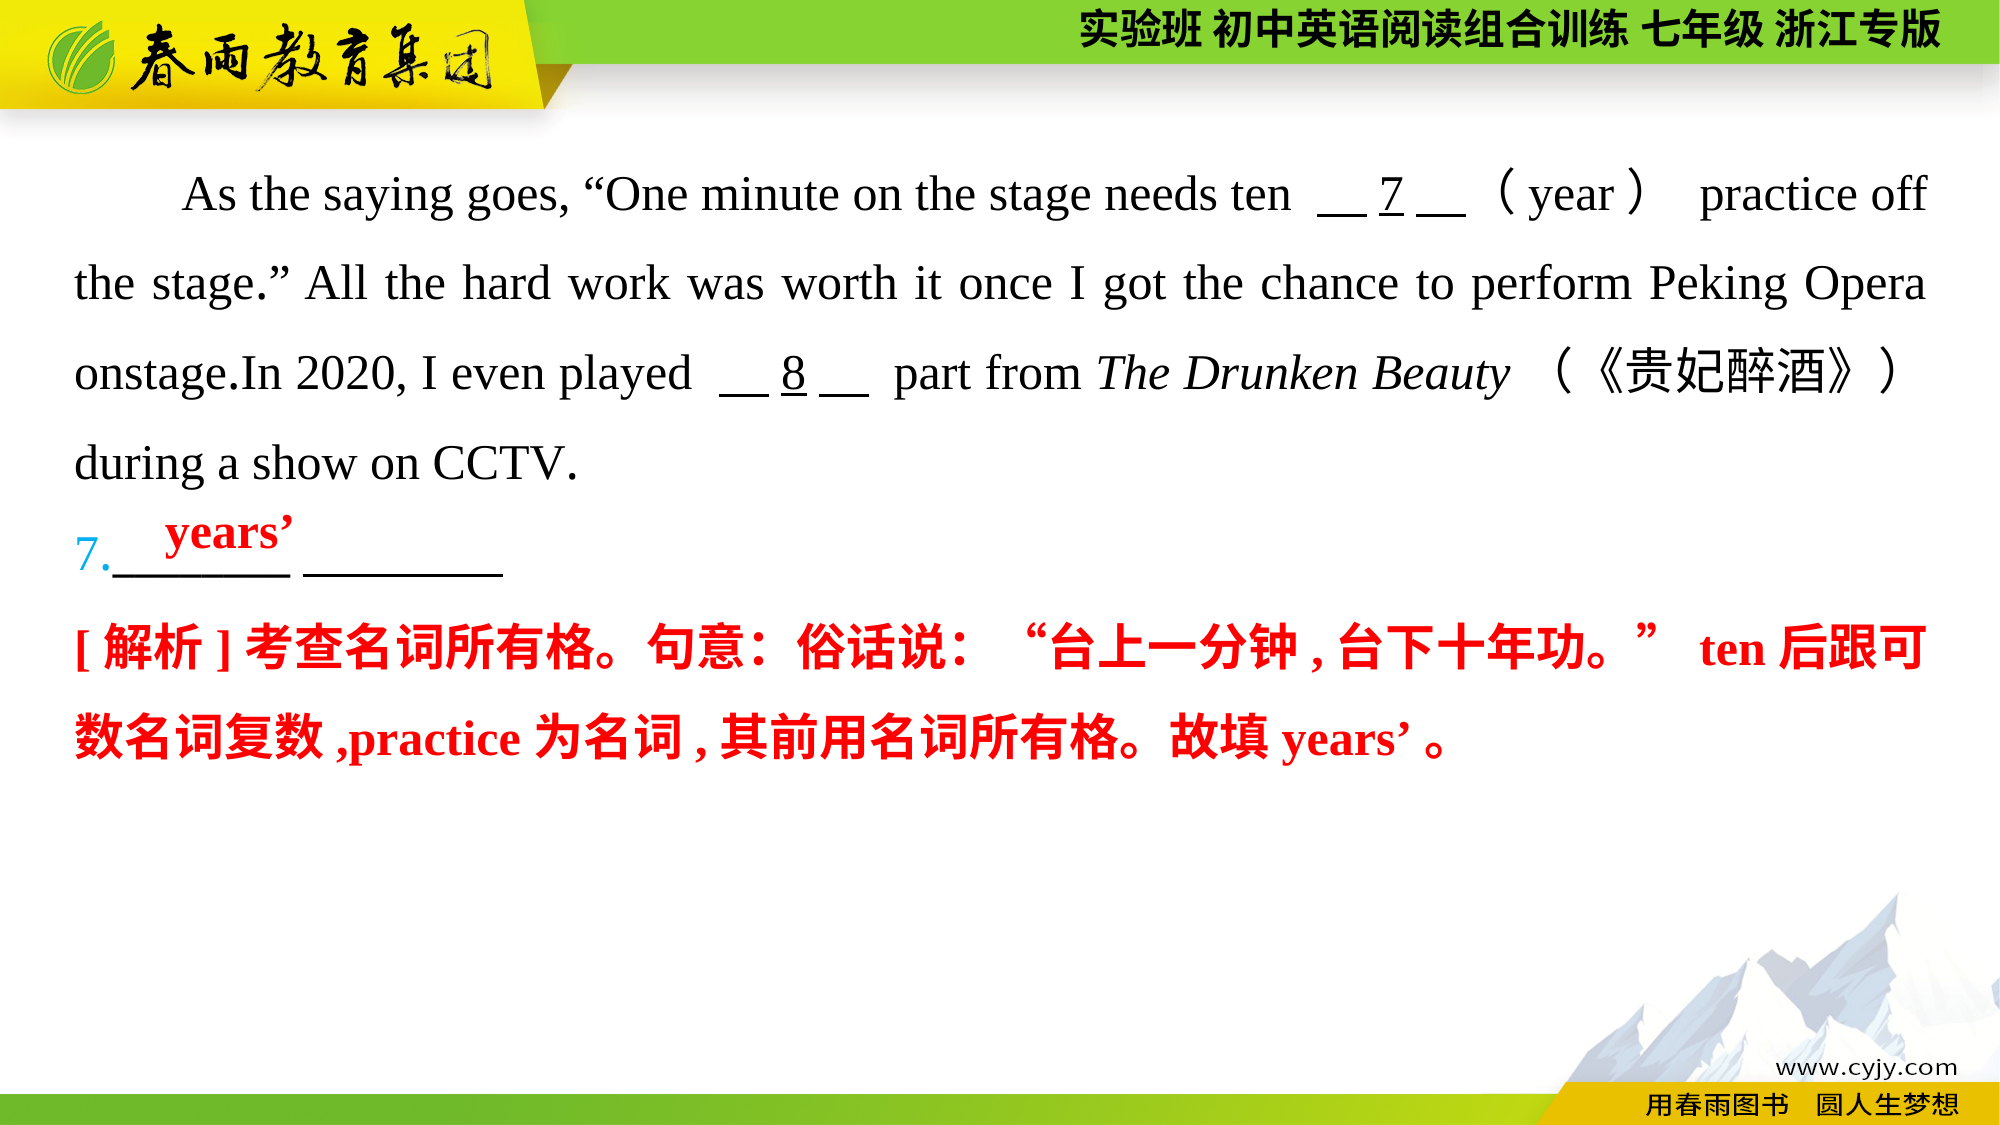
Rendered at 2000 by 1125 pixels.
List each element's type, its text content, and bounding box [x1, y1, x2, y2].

text_box [解析]考查名词所有格。句意：俗话说：“台上一分钟,台下十年功。”ten后跟可数名词复数,practice为名词,其前用名词所有格。故填years’。 [59, 577, 1944, 773]
text_box years’ [150, 491, 311, 567]
picture [0, 0, 2000, 1125]
list As the saying goes, “One minute on the stage needs ten 7 （year） practice off the stage.” All the hard work was worth it once I got the chance to perform Peking Opera onstage.In 2020, I even played 8 part from The Drunken Beauty（《贵妃醉酒》） during a show on CCTV. 7.________ [59, 122, 1944, 577]
